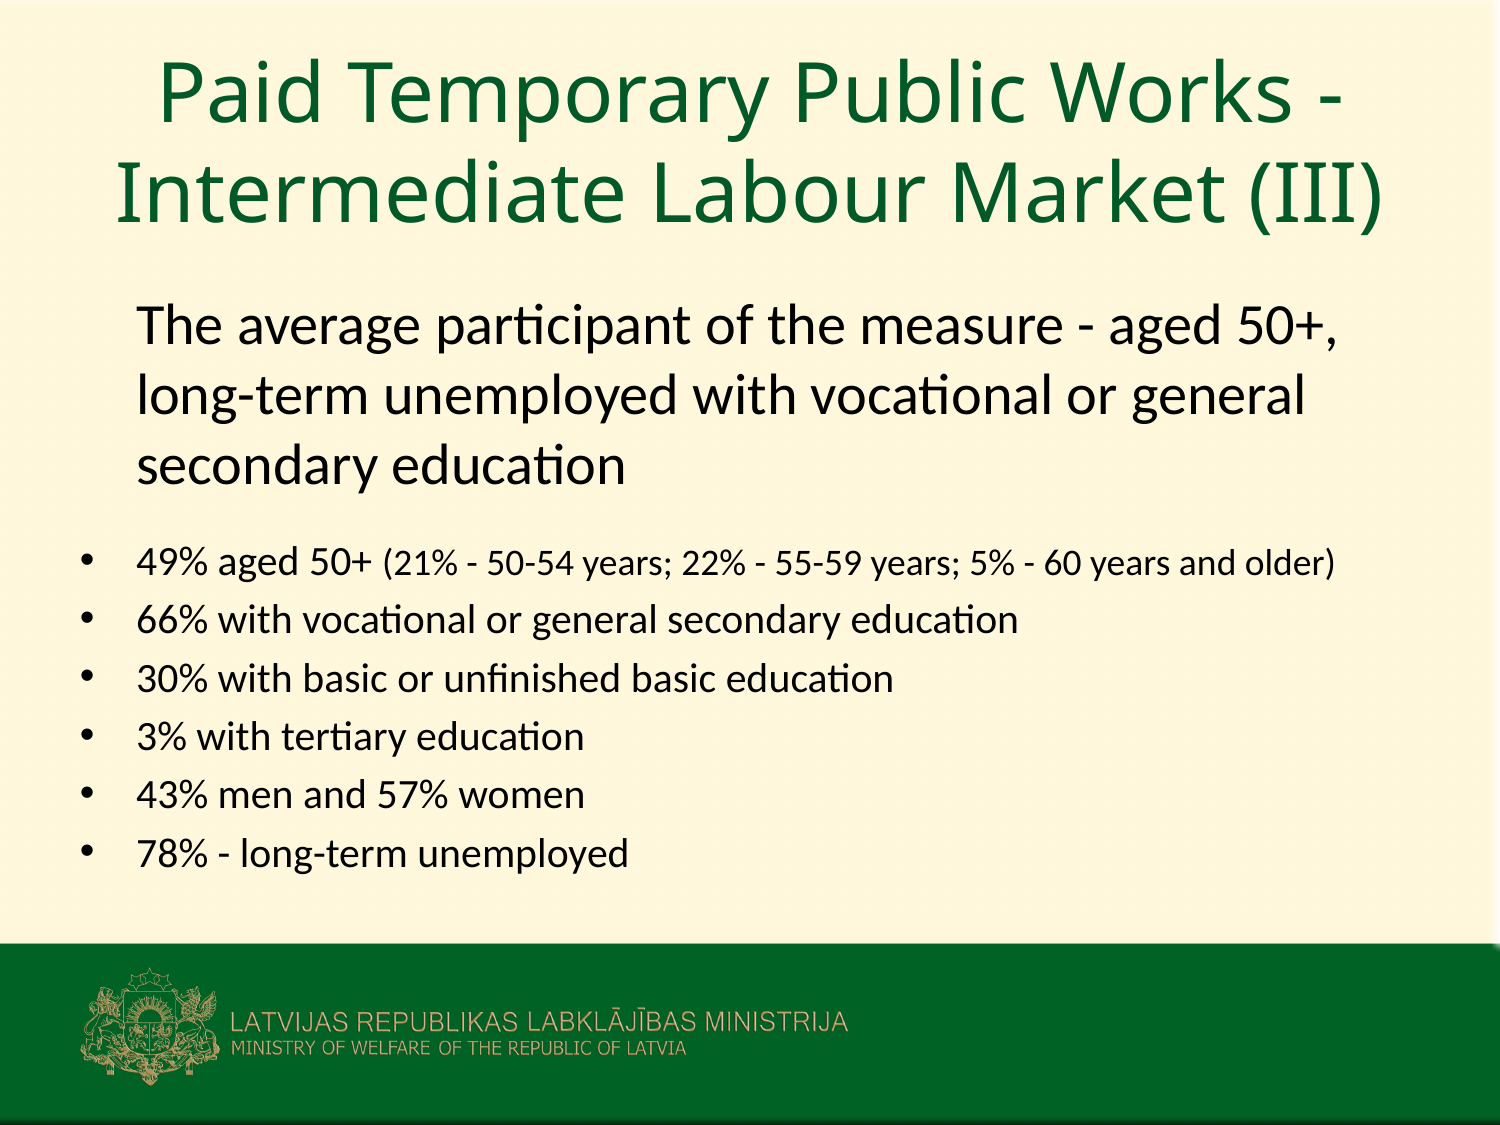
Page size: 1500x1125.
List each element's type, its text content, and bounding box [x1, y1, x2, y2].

picture [0, 0, 1500, 1125]
title Paid Temporary Public Works - Intermediate Labour Market (III) [74, 44, 1426, 233]
list The average participant of the measure - aged 50+, long-term unemployed with vocational or general secondary education 49% aged 50+ (21% - 50-54 years; 22% - 55-59 years; 5% - 60 years and older) 66% with vocational or general secondary education 30% with basic or unfinished basic education 3% with tertiary education 43% men and 57% women 78% - long-term unemployed [64, 278, 1416, 1022]
